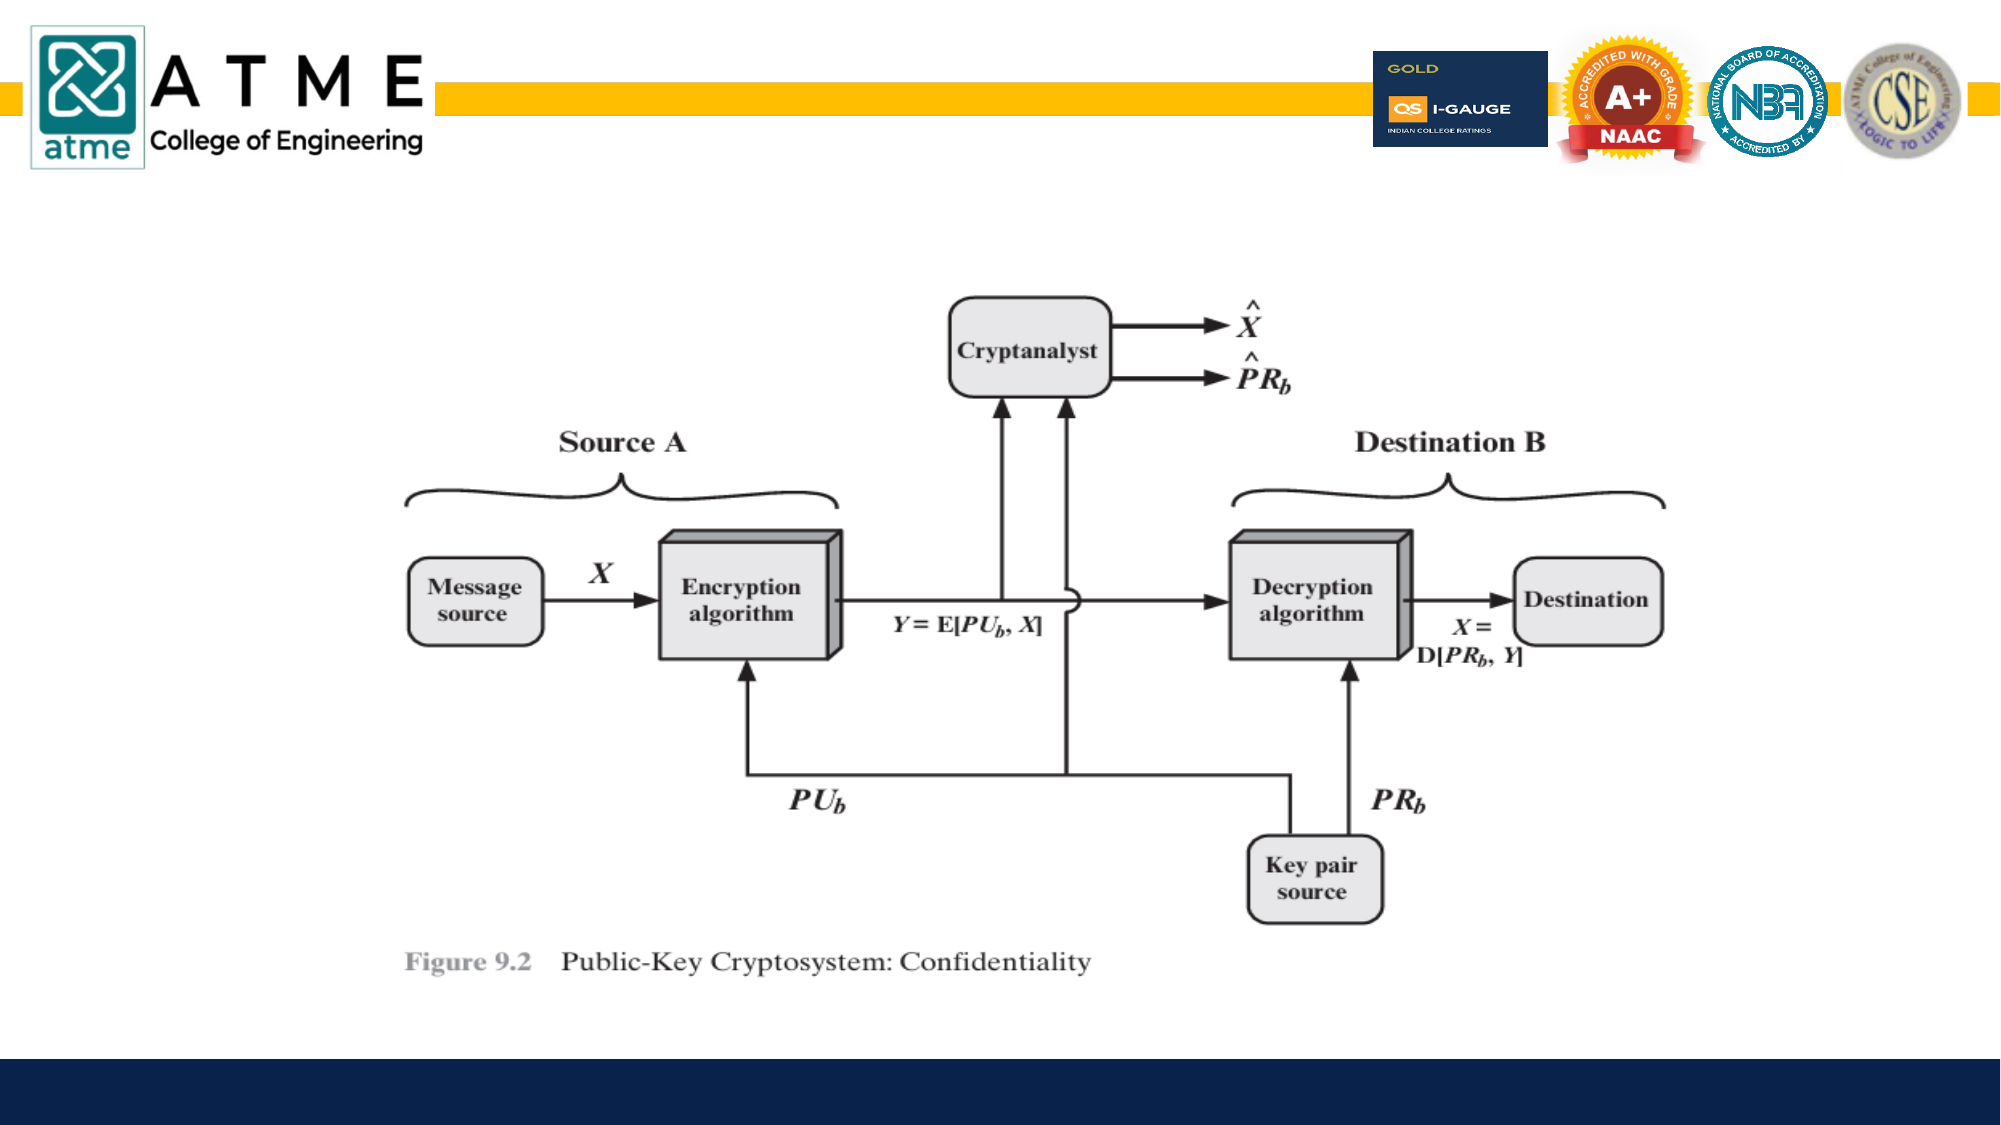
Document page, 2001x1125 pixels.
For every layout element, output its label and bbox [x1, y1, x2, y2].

picture [22, 15, 435, 178]
picture [1373, 20, 1828, 180]
picture [1840, 26, 1968, 176]
picture [382, 288, 1730, 999]
picture [0, 1059, 2001, 1125]
